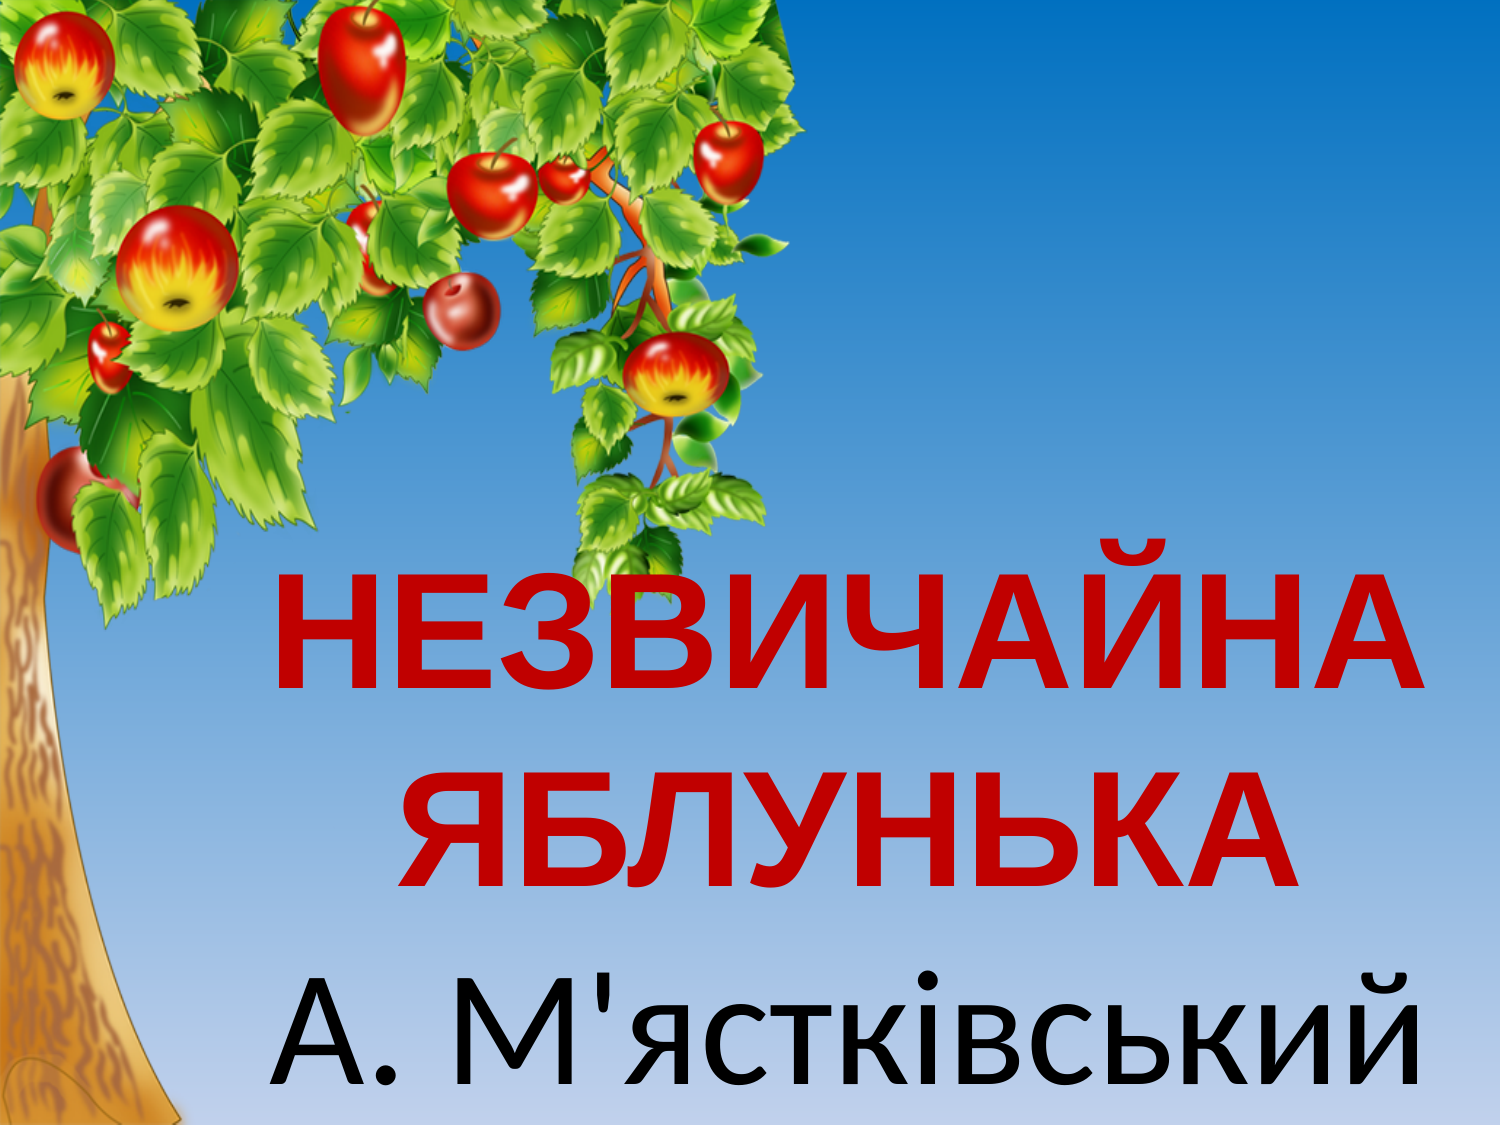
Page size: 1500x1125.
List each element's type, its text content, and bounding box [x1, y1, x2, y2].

title НЕЗВИЧАЙНА ЯБЛУНЬКА А. М'ястківський [813, 515, 1465, 1125]
picture [0, 0, 809, 1125]
